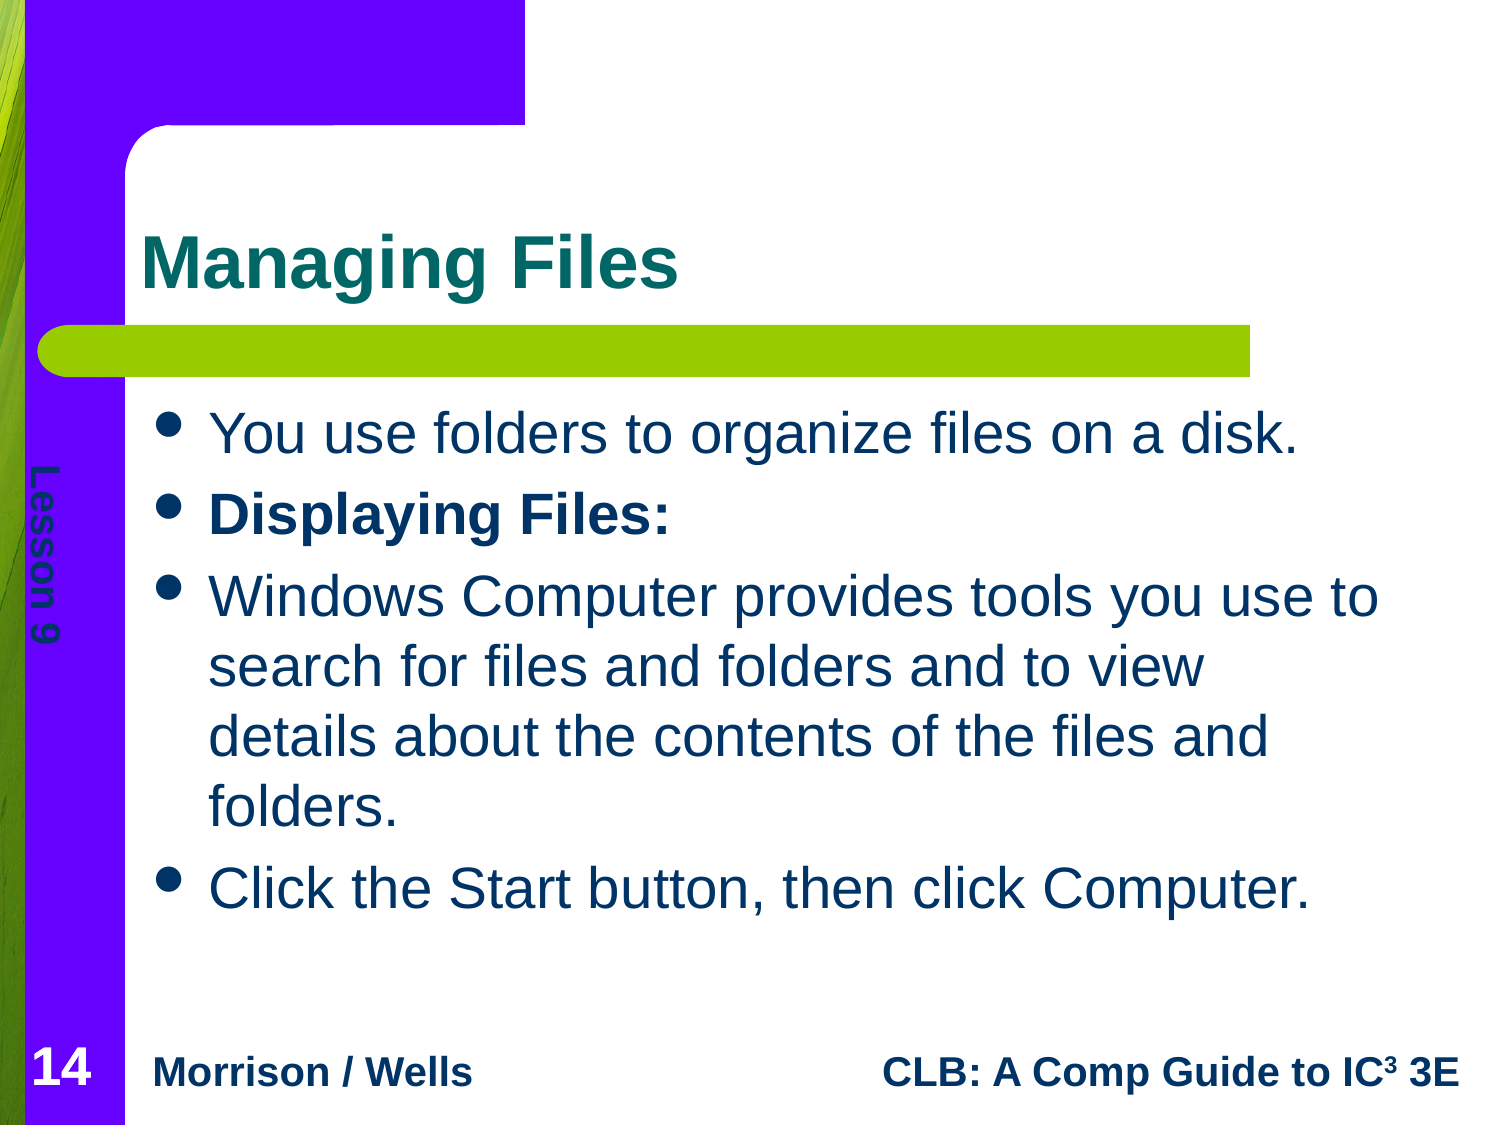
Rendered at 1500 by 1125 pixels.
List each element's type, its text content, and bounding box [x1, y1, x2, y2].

text_box 14 [13, 1023, 111, 1105]
list You use folders to organize files on a disk. Displaying Files: Windows Computer provides tools you use to search for files and folders and to view details about the contents of the files and folders. Click the Start button, then click Computer. [137, 387, 1400, 999]
title Managing Files [124, 124, 1426, 313]
picture [0, 0, 25, 1125]
